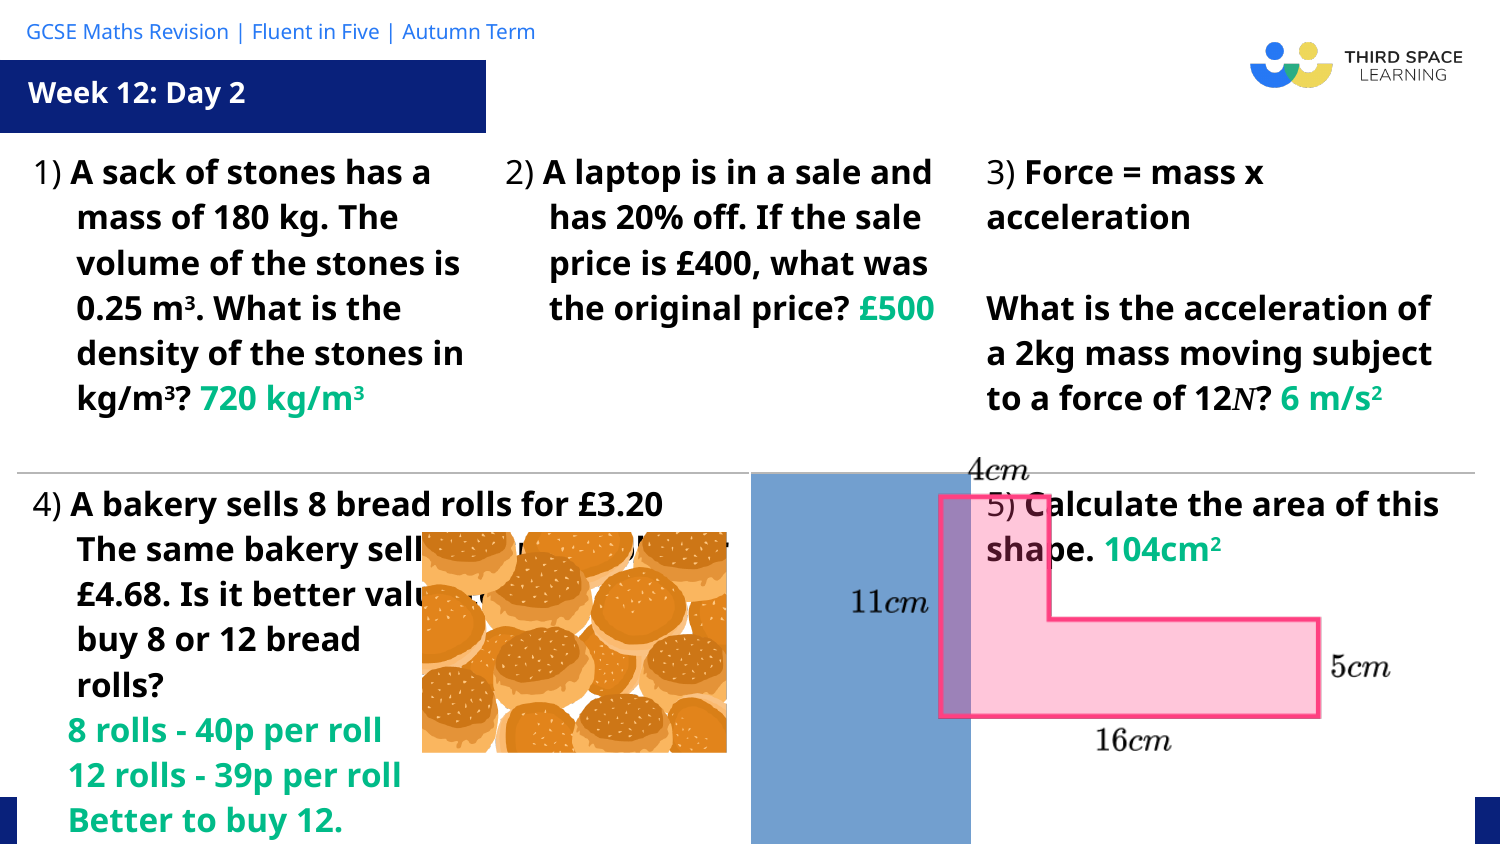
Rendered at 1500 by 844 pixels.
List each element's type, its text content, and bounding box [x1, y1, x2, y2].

table_cell 5) Calculate the area of this shape. 104cm2 [972, 474, 1474, 844]
picture [1250, 33, 1465, 99]
table_cell 4) A bakery sells 8 bread rolls for £3.20 The same bakery sells 12 bread rolls for £4.68. Is it better value to buy 8 or 12 bread rolls? 8 rolls - 40p per roll 12 rolls - 39p per roll Better to buy 12. [19, 474, 749, 844]
table_header 3) Force = mass x acceleration What is the acceleration of a 2kg mass moving subject to a force of 12N? 6 m/s2 [972, 142, 1474, 472]
table_header 1) A sack of stones has a mass of 180 kg. The volume of the stones is 0.25 m3. What is the density of the stones in kg/m3? 720 kg/m3 [19, 142, 489, 472]
table_header 2) A laptop is in a sale and has 20% off. If the sale price is £400, what was the original price? £500 [491, 142, 971, 472]
picture [850, 456, 1393, 752]
picture [422, 531, 727, 753]
text_box Week 12: Day 2 [13, 59, 383, 160]
